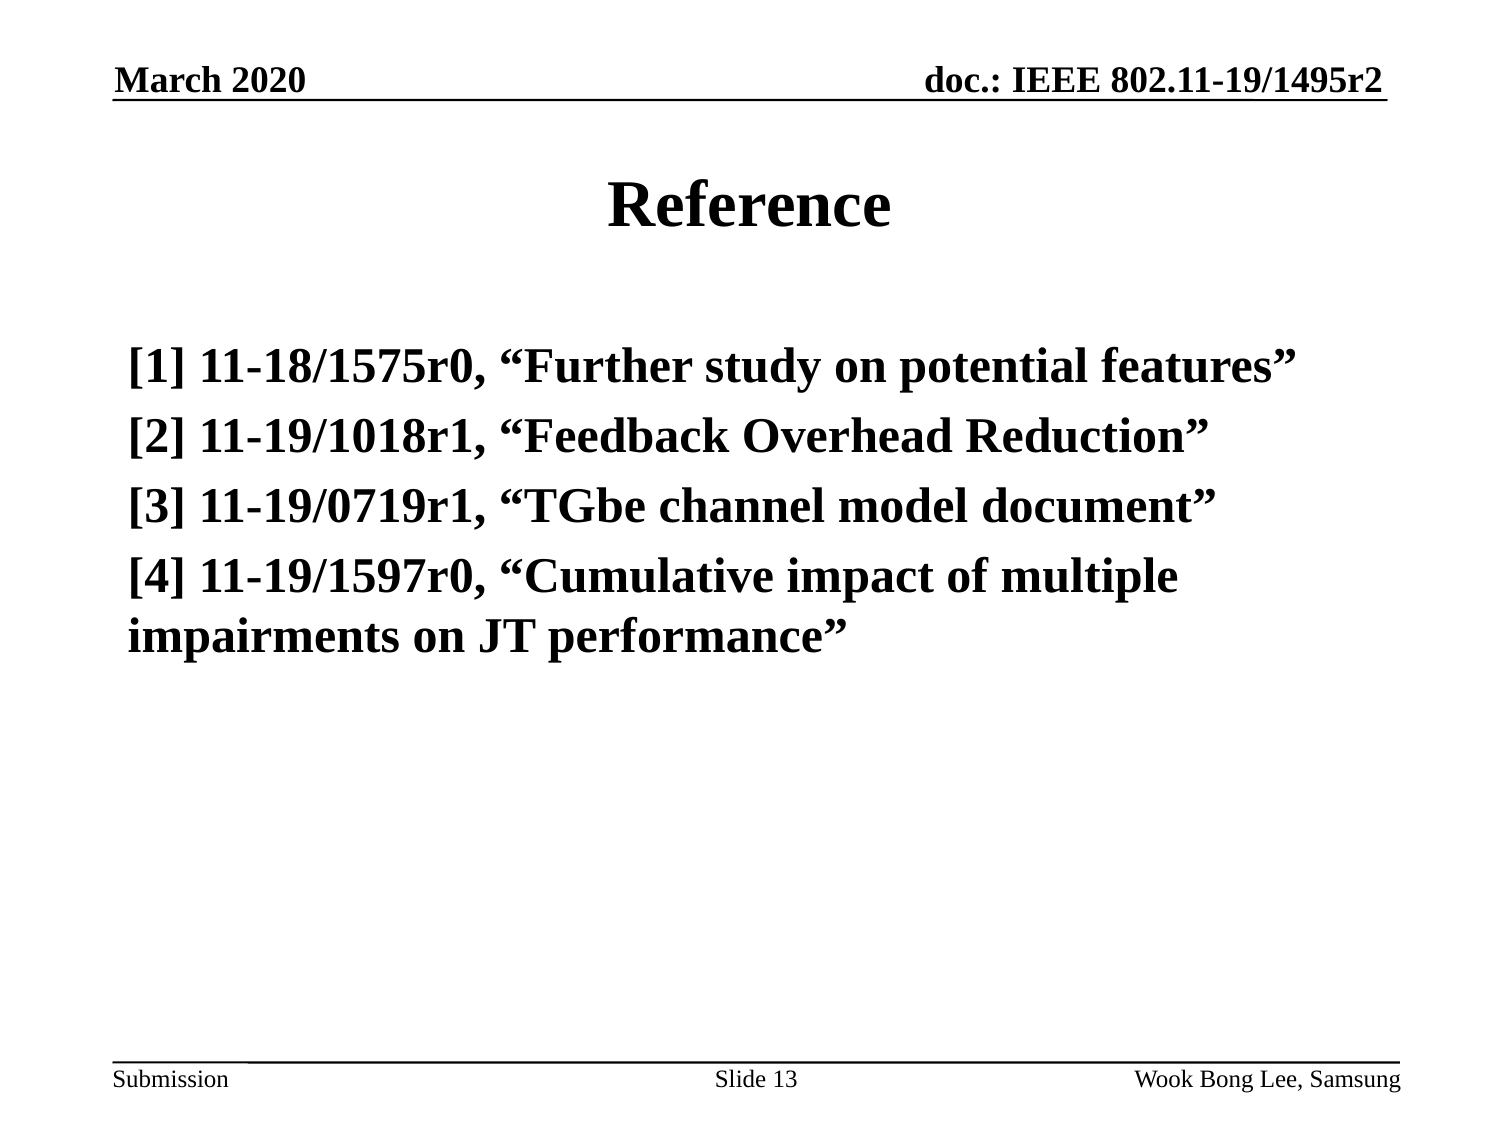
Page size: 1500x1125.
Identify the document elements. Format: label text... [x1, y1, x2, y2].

list [1] 11-18/1575r0, “Further study on potential features” [2] 11-19/1018r1, “Feedback Overhead Reduction” [3] 11-19/0719r1, “TGbe channel model document” [4] 11-19/1597r0, “Cumulative impact of multiple impairments on JT performance” [112, 324, 1388, 1001]
title Reference [112, 112, 1388, 288]
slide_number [114, 54, 309, 101]
slide_number Slide 13 [712, 1061, 800, 1093]
footer Wook Bong Lee, Samsung [1130, 1061, 1402, 1093]
